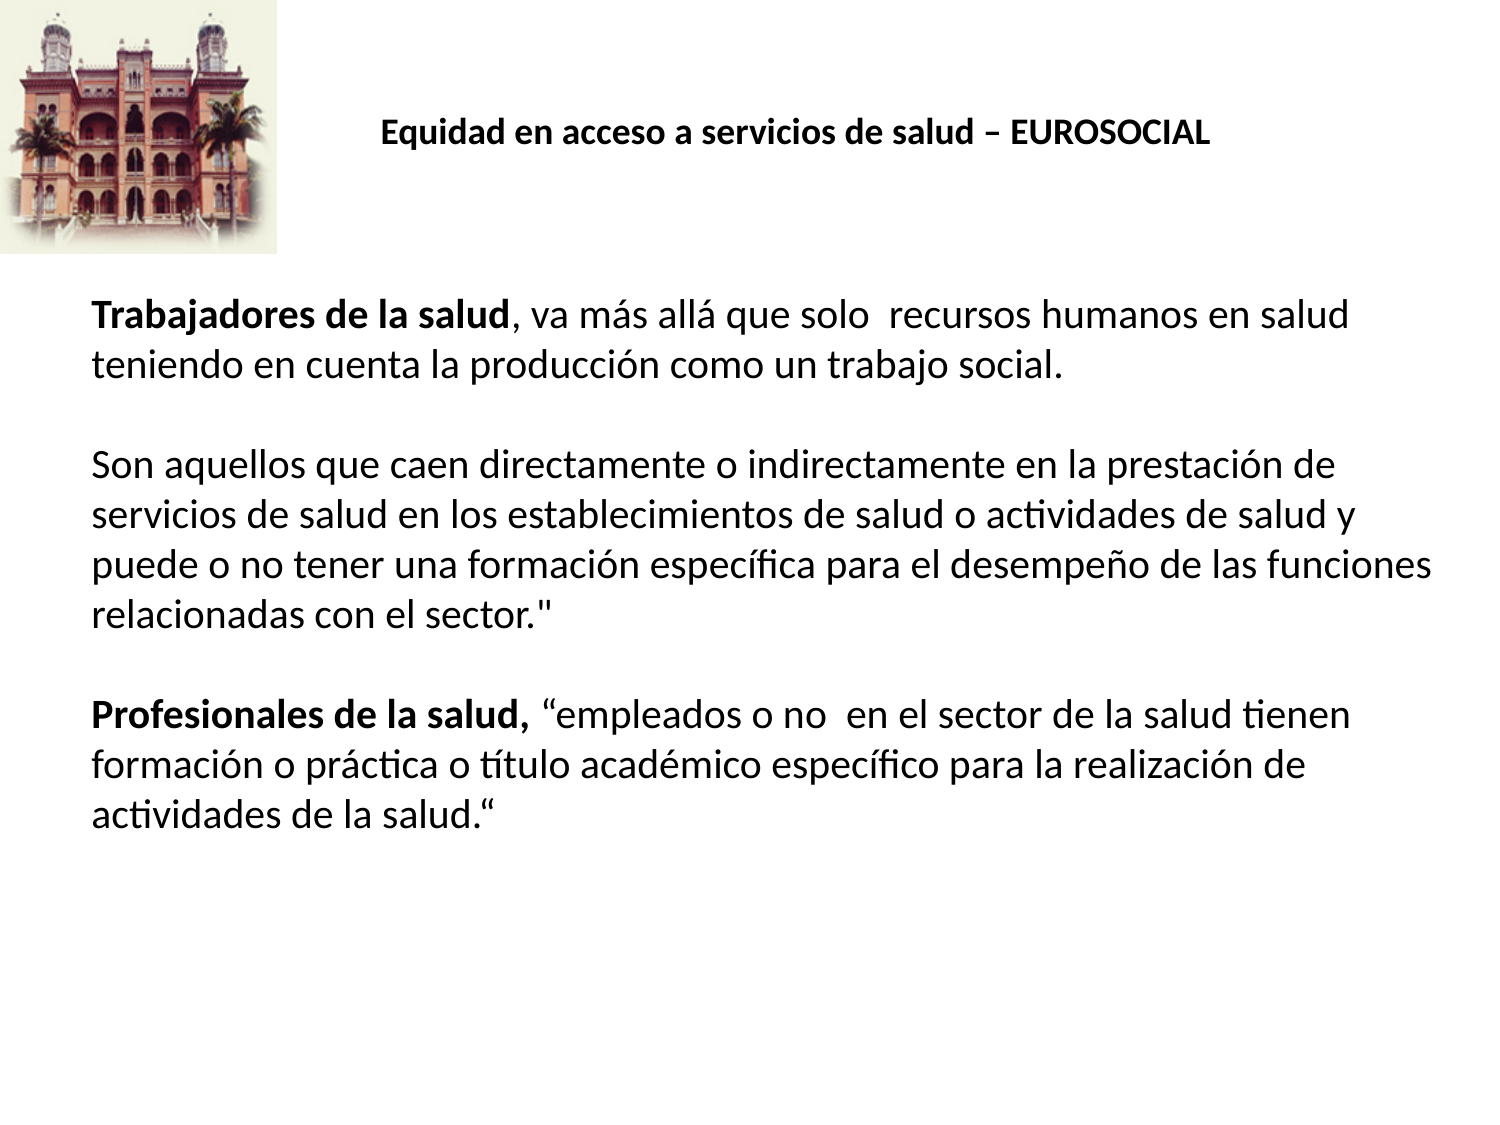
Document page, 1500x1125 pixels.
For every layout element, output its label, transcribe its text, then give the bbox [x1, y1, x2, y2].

text_box Equidad en acceso a servicios de salud – EUROSOCIAL [357, 100, 1450, 205]
picture [0, 0, 278, 255]
text_box Trabajadores de la salud, va más allá que solo recursos humanos en salud teniendo en cuenta la producción como un trabajo social. Son aquellos que caen directamente o indirectamente en la prestación de servicios de salud en los establecimientos de salud o actividades de salud y puede o no tener una formación específica para el desempeño de las funciones relacionadas con el sector." Profesionales de la salud, “empleados o no en el sector de la salud tienen formación o práctica o título académico específico para la realización de actividades de la salud.“ [76, 278, 1459, 844]
